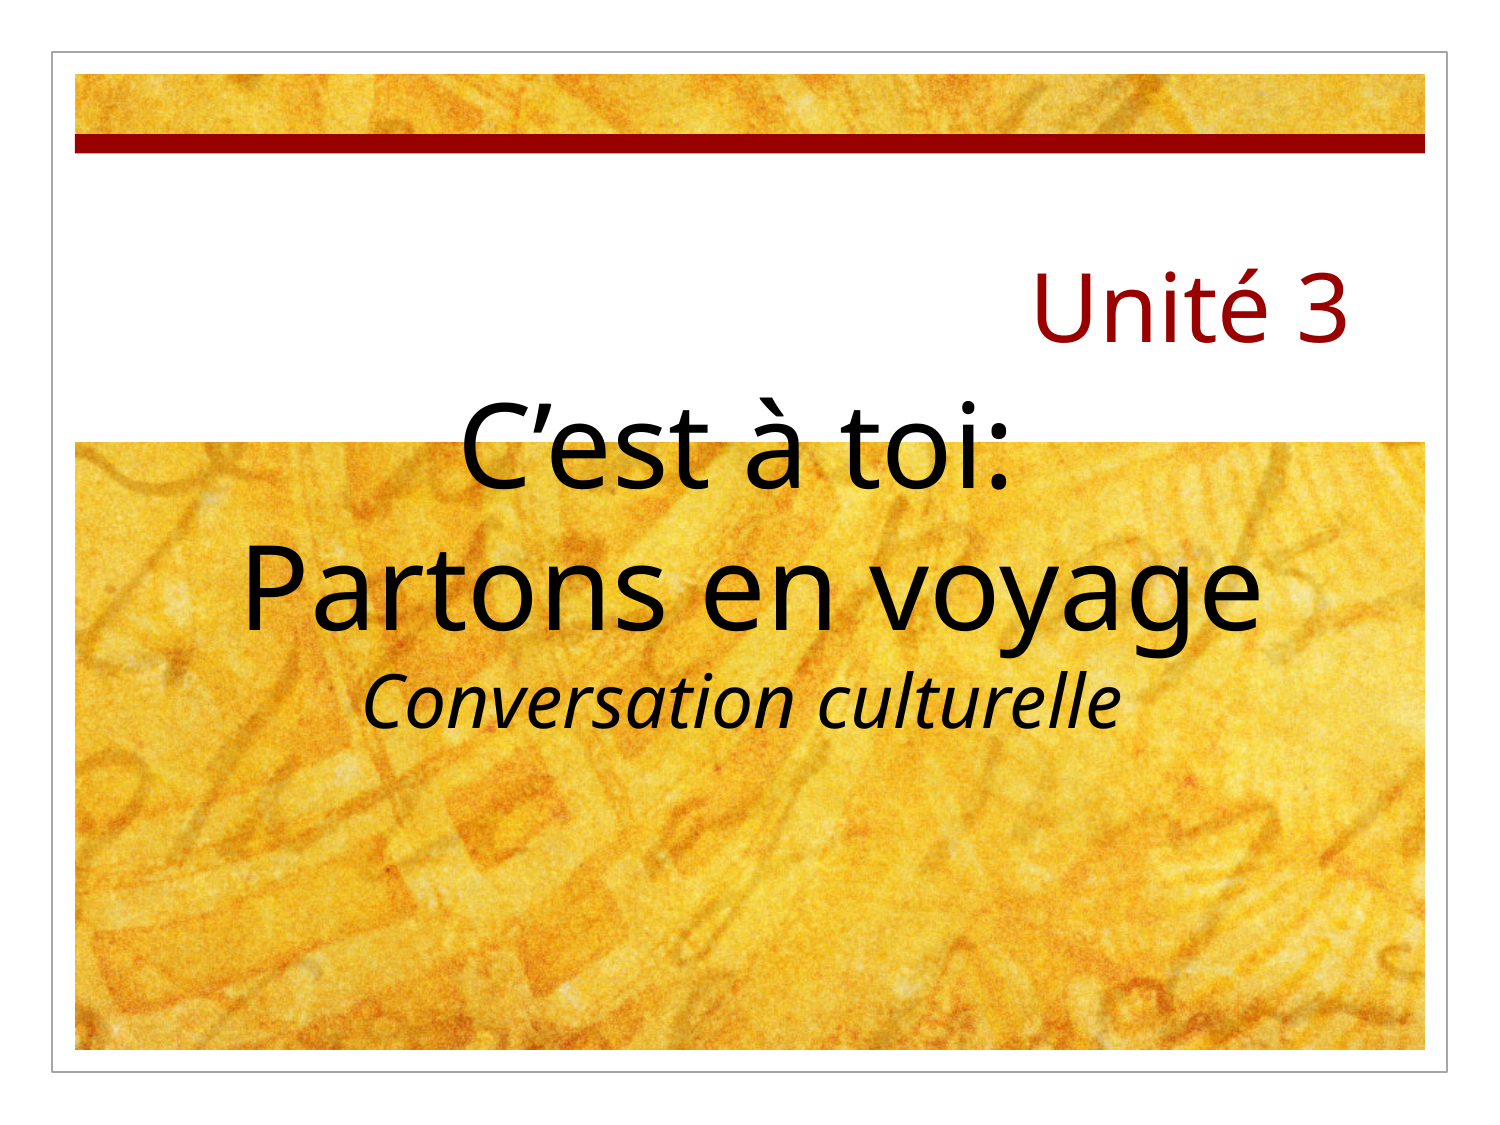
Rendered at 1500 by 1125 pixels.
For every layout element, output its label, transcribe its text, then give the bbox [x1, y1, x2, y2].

title Unité 3 [112, 158, 1392, 362]
picture [75, 442, 1425, 1050]
subtitle C’est à toi: Partons en voyage Conversation culturelle [112, 362, 1392, 815]
picture [75, 74, 1425, 134]
